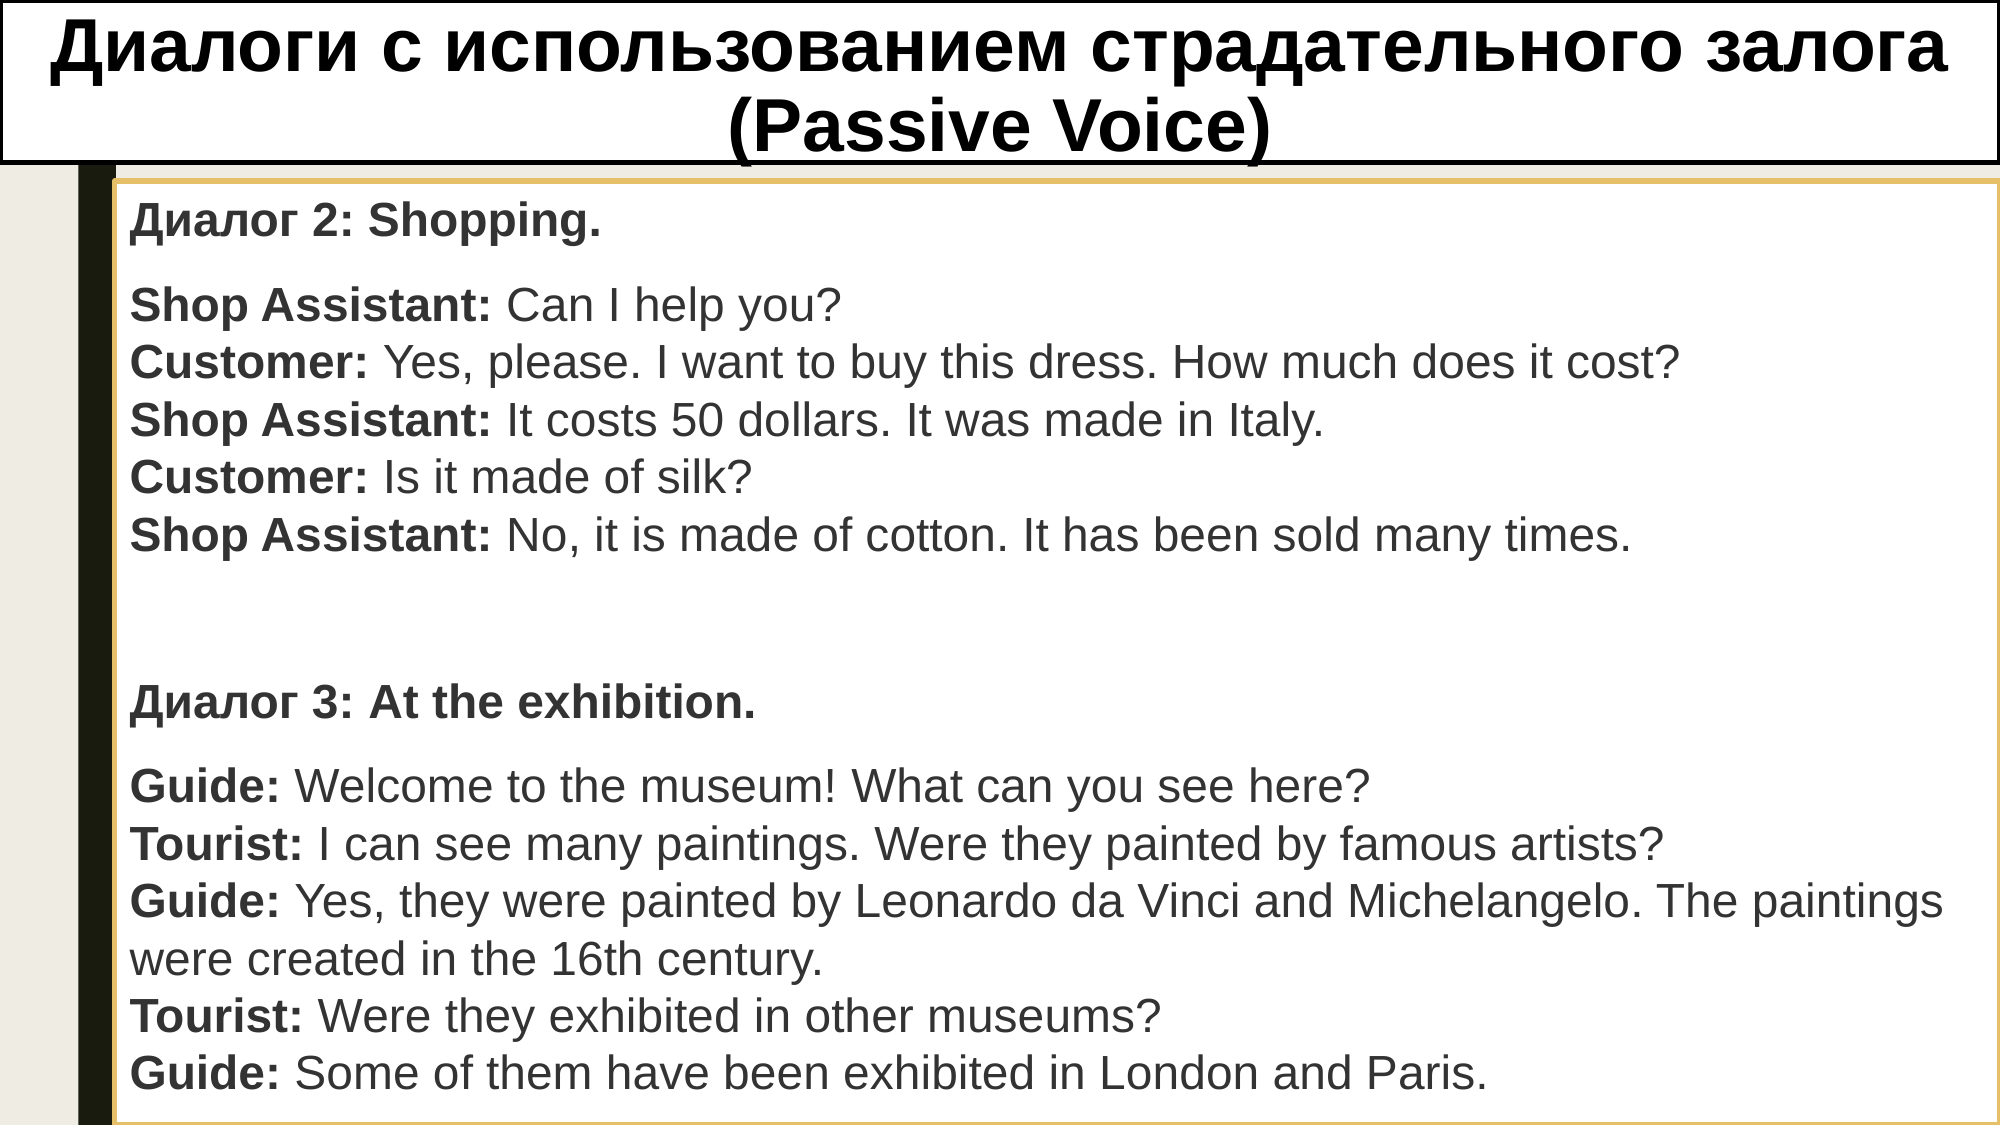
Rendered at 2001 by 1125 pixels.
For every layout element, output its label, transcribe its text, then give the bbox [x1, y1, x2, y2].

title Диалоги с использованием страдательного залога (Passive Voice) [0, 0, 2000, 165]
list Диалог 2: Shopping. Shop Assistant: Can I help you? Customer: Yes, please. I want to buy this dress. How much does it cost? Shop Assistant: It costs 50 dollars. It was made in Italy. Customer: Is it made of silk? Shop Assistant: No, it is made of cotton. It has been sold many times. Диалог 3: At the exhibition. Guide: Welcome to the museum! What can you see here? Tourist: I can see many paintings. Were they painted by famous artists? Guide: Yes, they were painted by Leonardo da Vinci and Michelangelo. The paintings were created in the 16th century. Tourist: Were they exhibited in other museums? Guide: Some of them have been exhibited in London and Paris. [112, 178, 2000, 1125]
